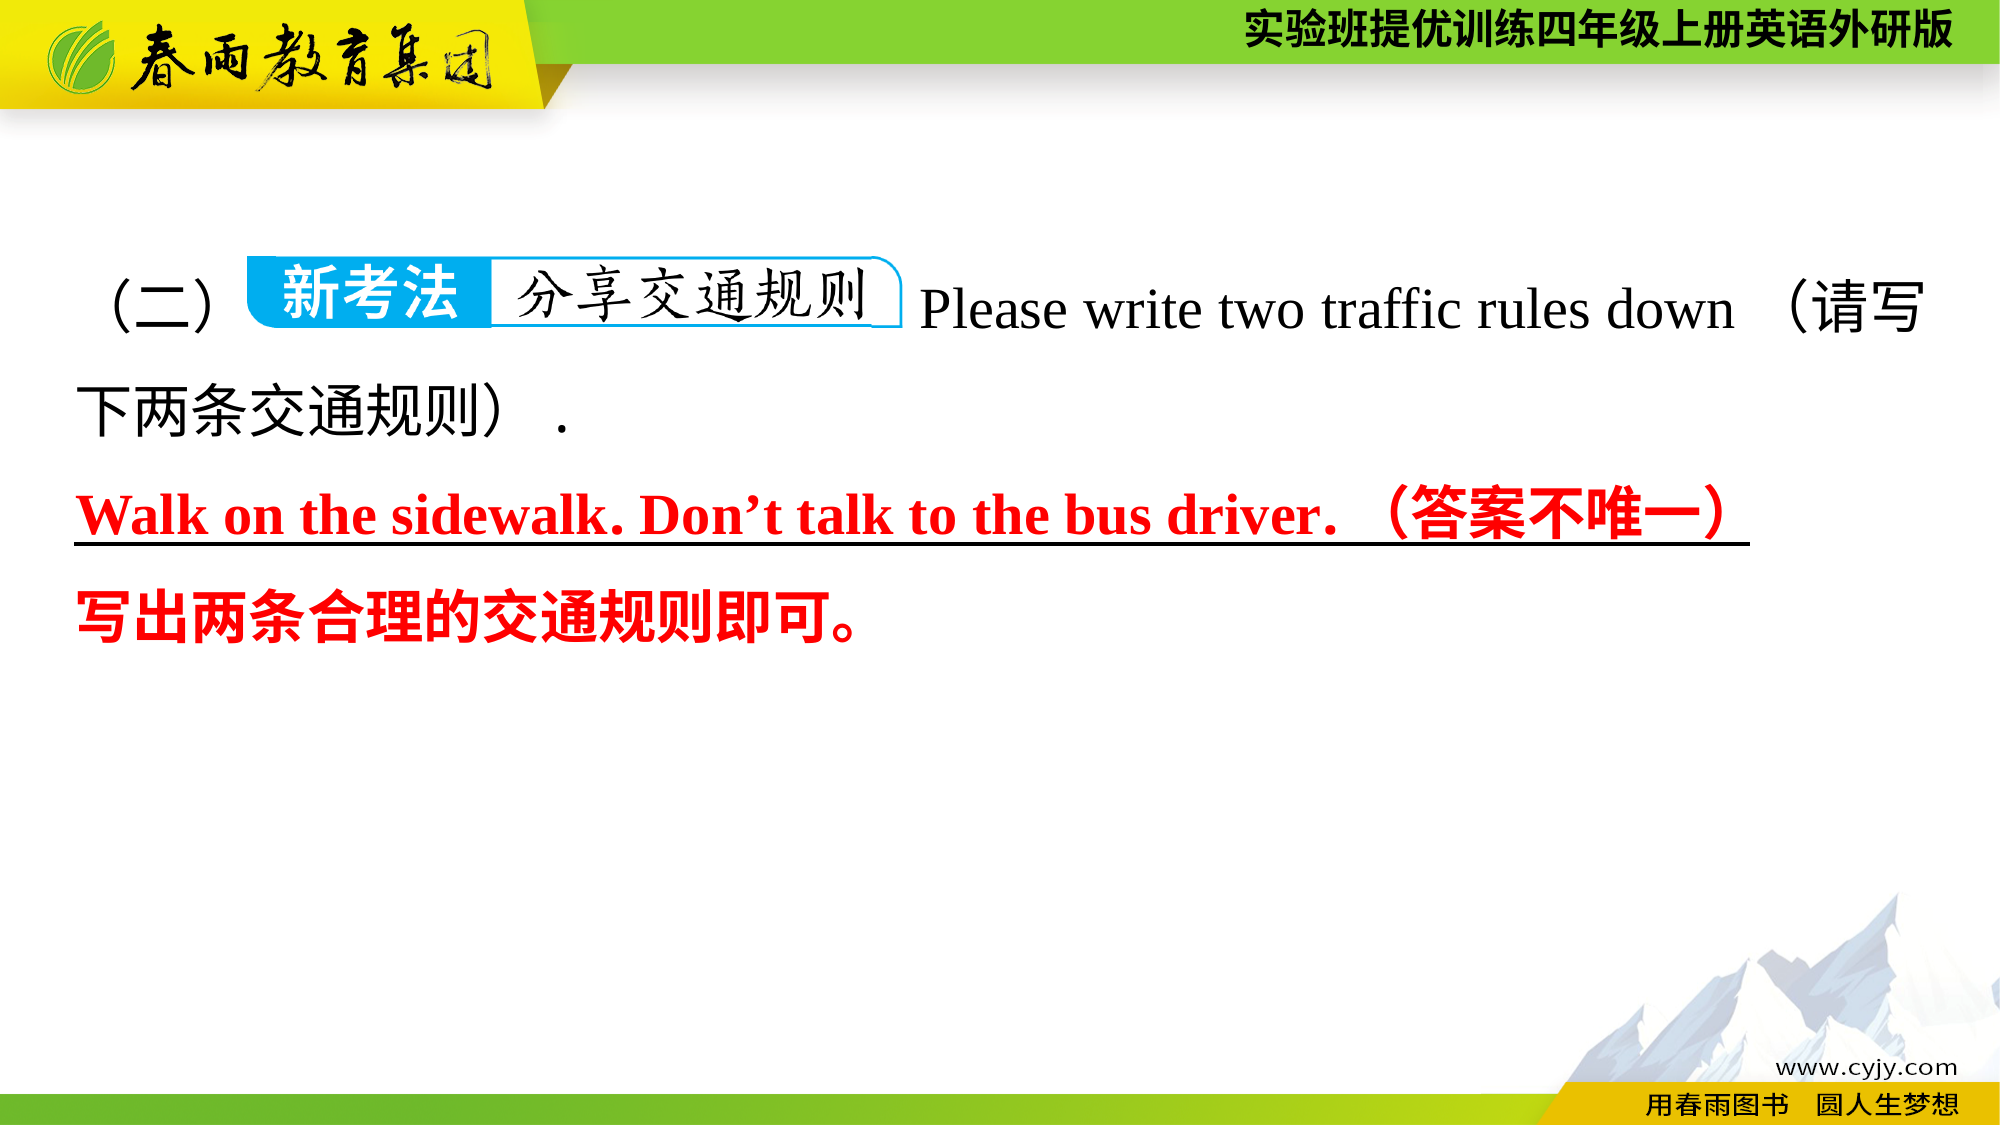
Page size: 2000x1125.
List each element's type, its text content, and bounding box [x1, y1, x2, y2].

text_box Walk on the sidewalk. Don’t talk to the bus driver.（答案不唯一） [60, 434, 1945, 554]
text_box 写出两条合理的交通规则即可。 [59, 537, 1944, 658]
picture [0, 0, 2000, 1125]
list （二） Please write two traffic rules down（请写下两条交通规则）. . [59, 227, 1944, 537]
